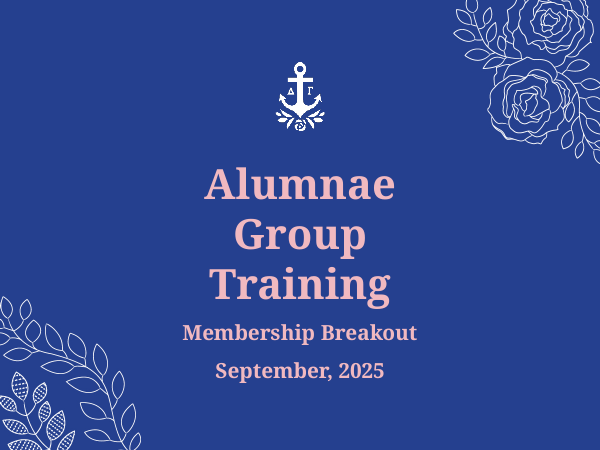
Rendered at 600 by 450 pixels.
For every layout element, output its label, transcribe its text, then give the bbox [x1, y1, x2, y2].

text_box Alumnae Group Training Membership Breakout September, 2025 [125, 149, 475, 428]
picture [0, 0, 600, 450]
